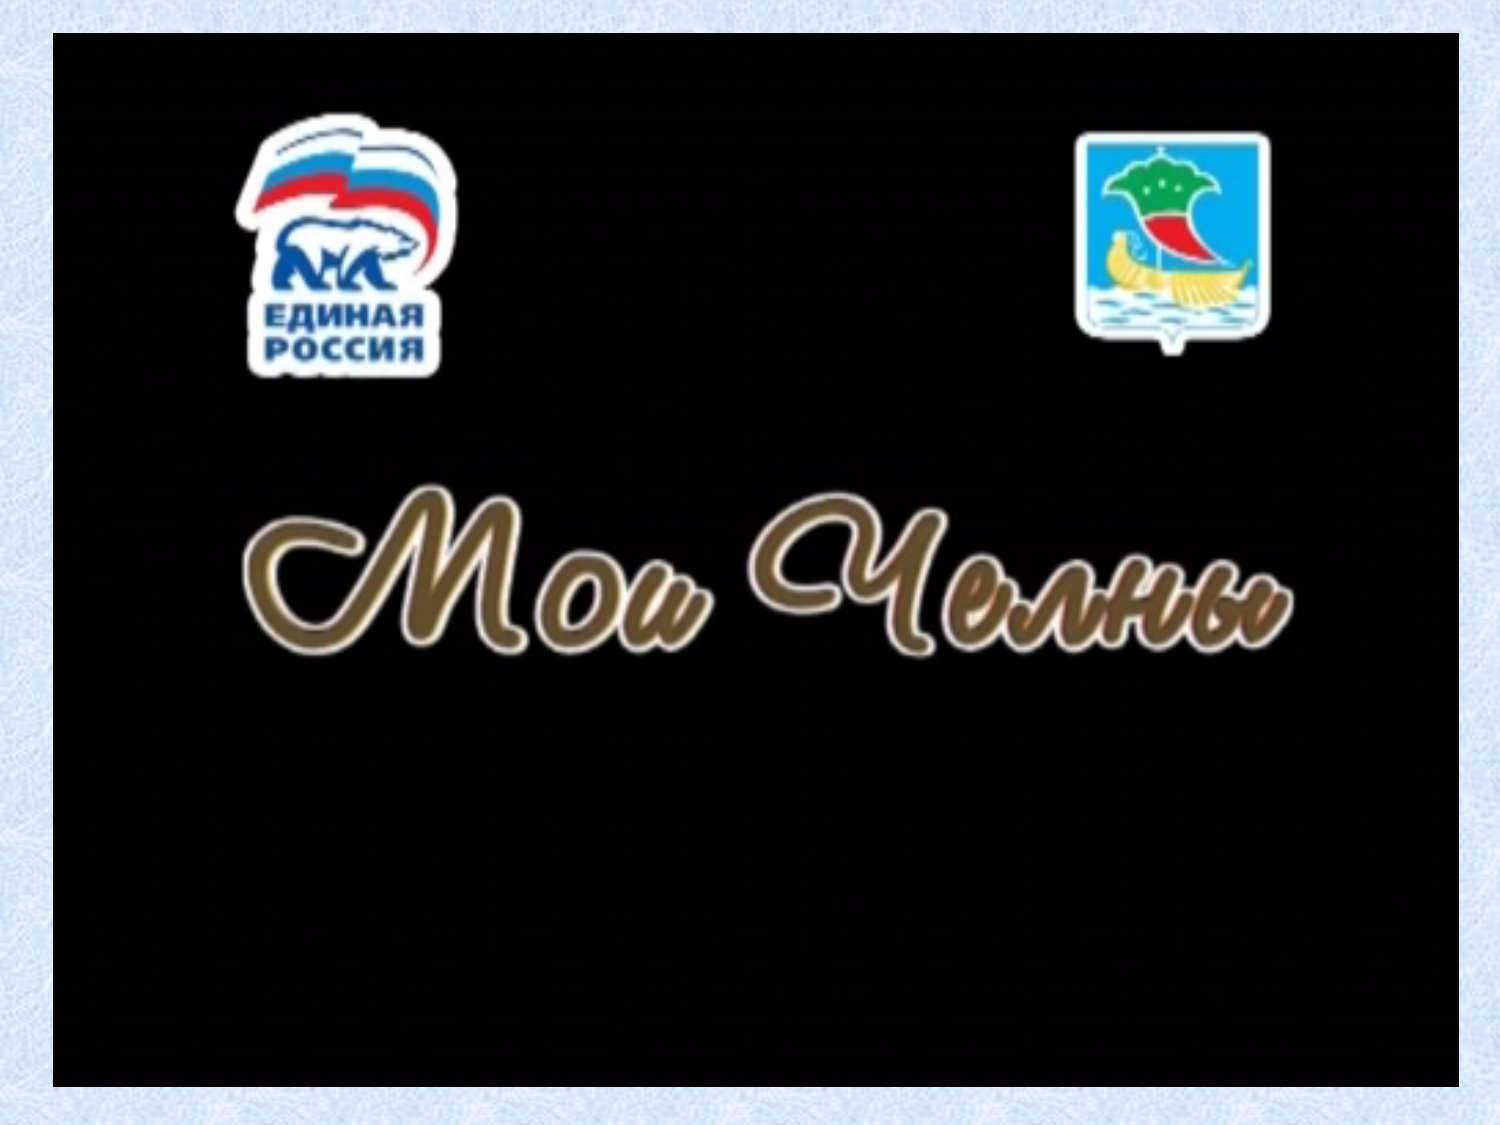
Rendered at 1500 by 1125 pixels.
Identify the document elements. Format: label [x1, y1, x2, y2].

picture [0, 0, 1500, 1125]
list [52, 32, 1460, 1088]
